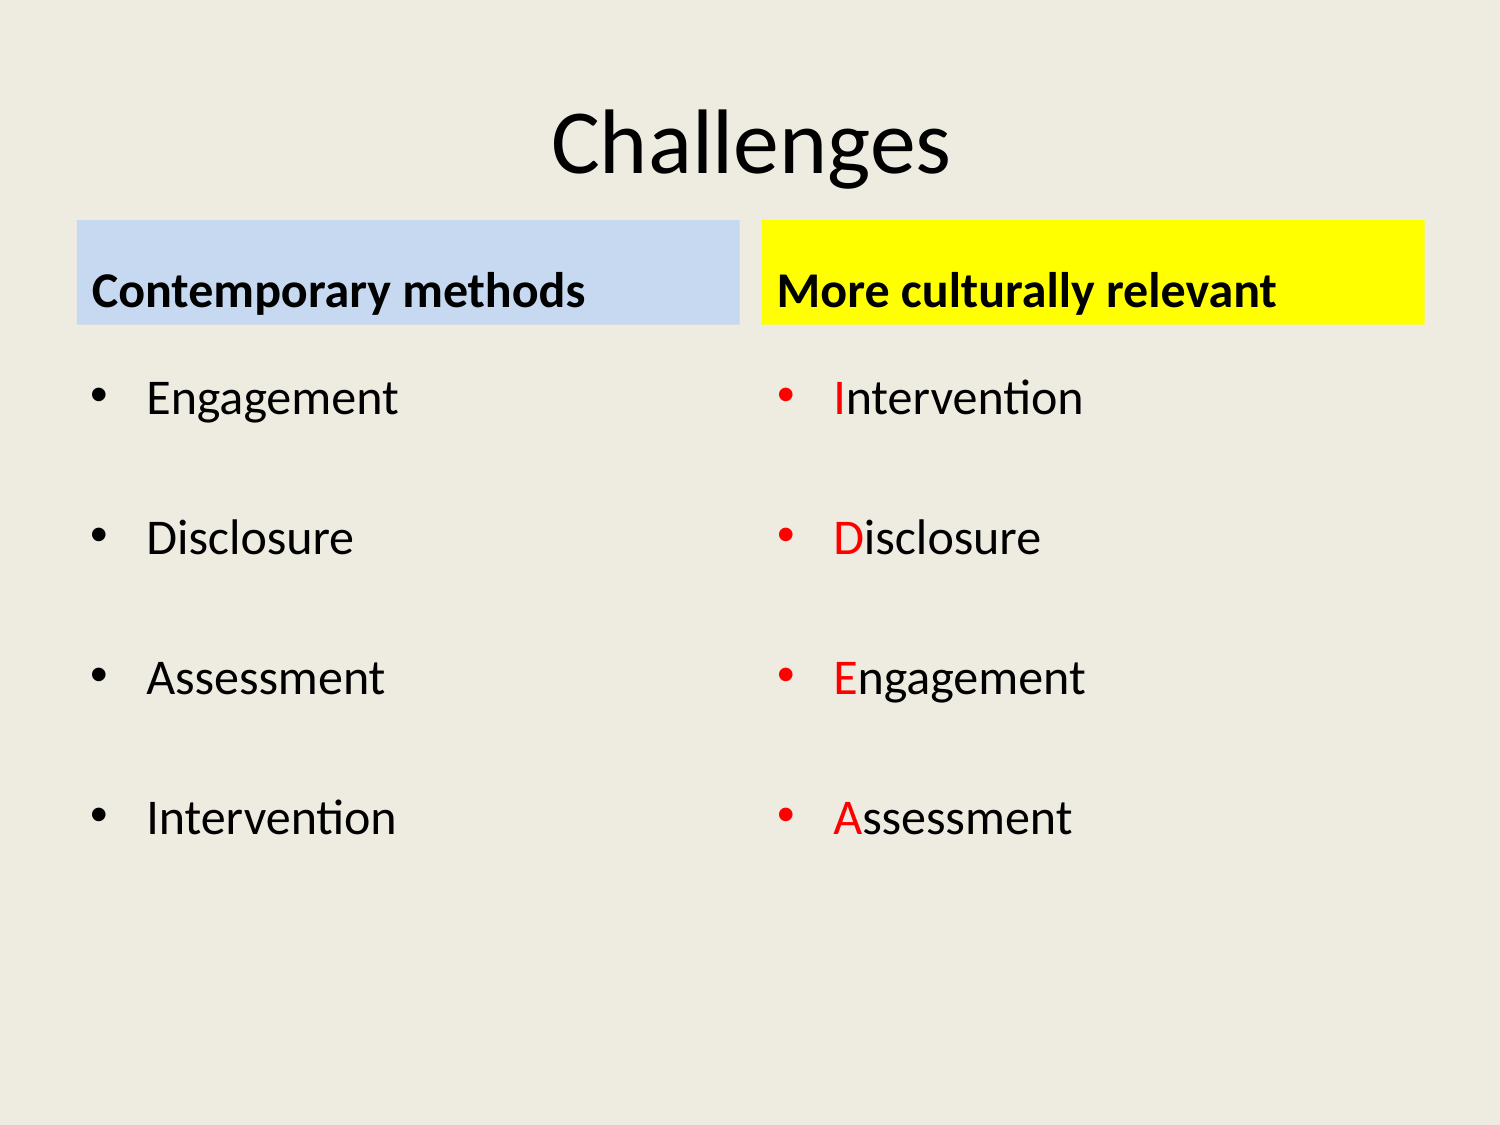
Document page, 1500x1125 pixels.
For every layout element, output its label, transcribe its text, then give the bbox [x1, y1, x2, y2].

list Contemporary methods [76, 220, 740, 325]
title Challenges [76, 42, 1427, 231]
list Intervention Disclosure Engagement Assessment [761, 356, 1425, 1005]
list More culturally relevant [761, 220, 1425, 325]
list Engagement Disclosure Assessment Intervention [75, 356, 738, 1005]
